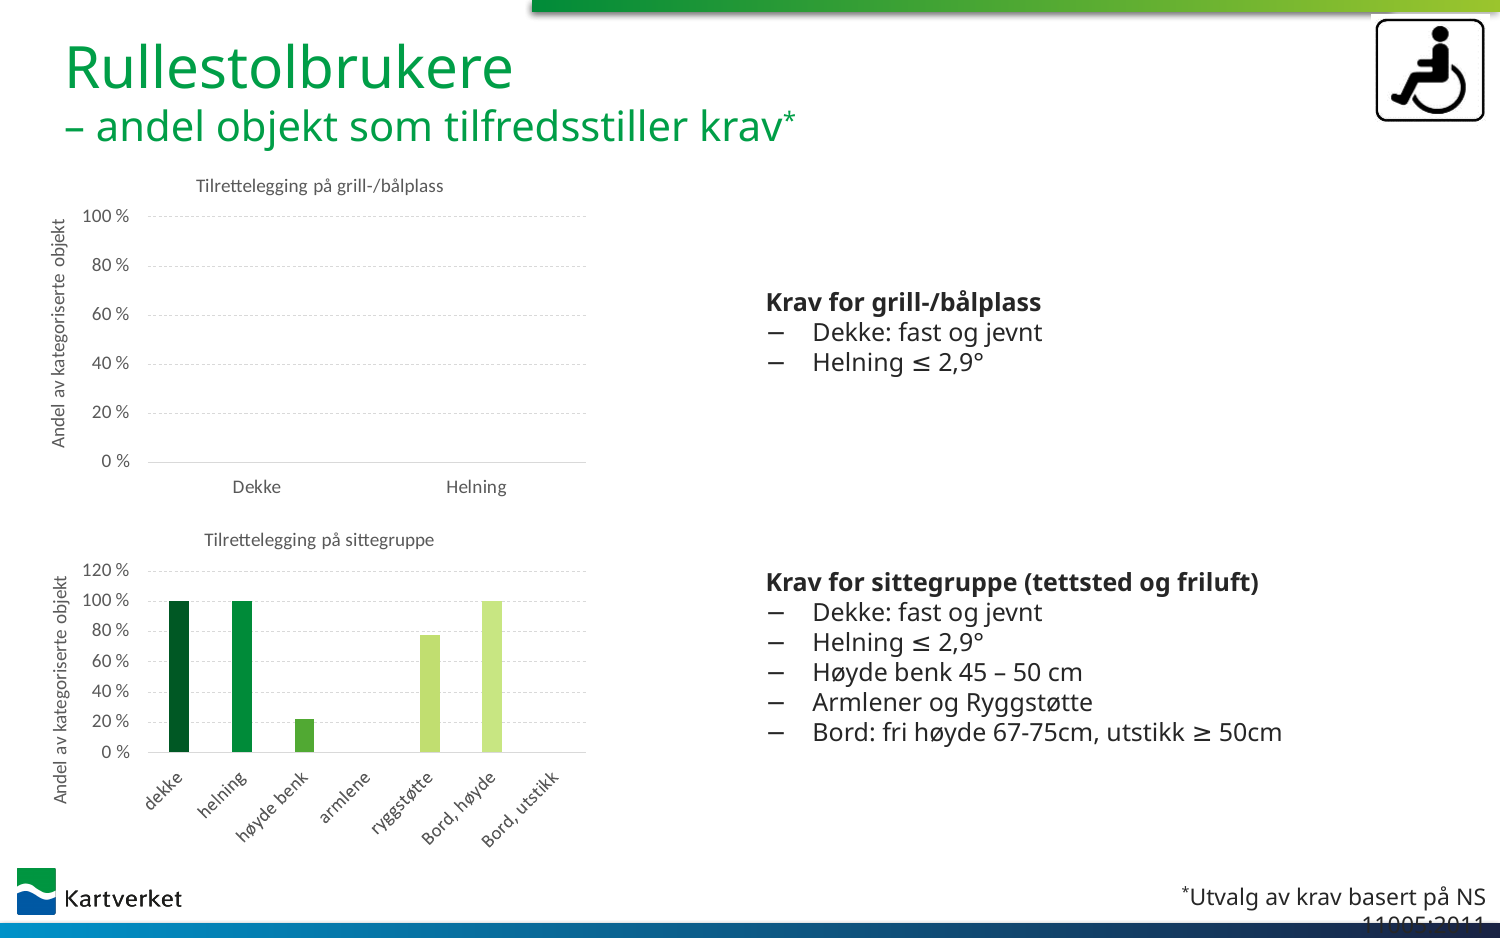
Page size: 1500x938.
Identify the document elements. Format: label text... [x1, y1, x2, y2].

picture [1371, 13, 1491, 127]
text_box Rullestolbrukere – andel objekt som tilfredsstiller krav* [49, 14, 1431, 158]
picture [41, 520, 597, 859]
text_box Krav for grill-/bålplass Dekke: fast og jevnt Helning ≤ 2,9° [750, 279, 1452, 384]
picture [41, 166, 597, 505]
text_box Krav for sittegruppe (tettsted og friluft) Dekke: fast og jevnt Helning ≤ 2,9° Høyde benk 45 – 50 cm Armlener og Ryggstøtte Bord: fri høyde 67-75cm, utstikk ≥ 50cm [750, 559, 1500, 754]
text_box *Utvalg av krav basert på NS 11005:2011 [1068, 873, 1500, 938]
